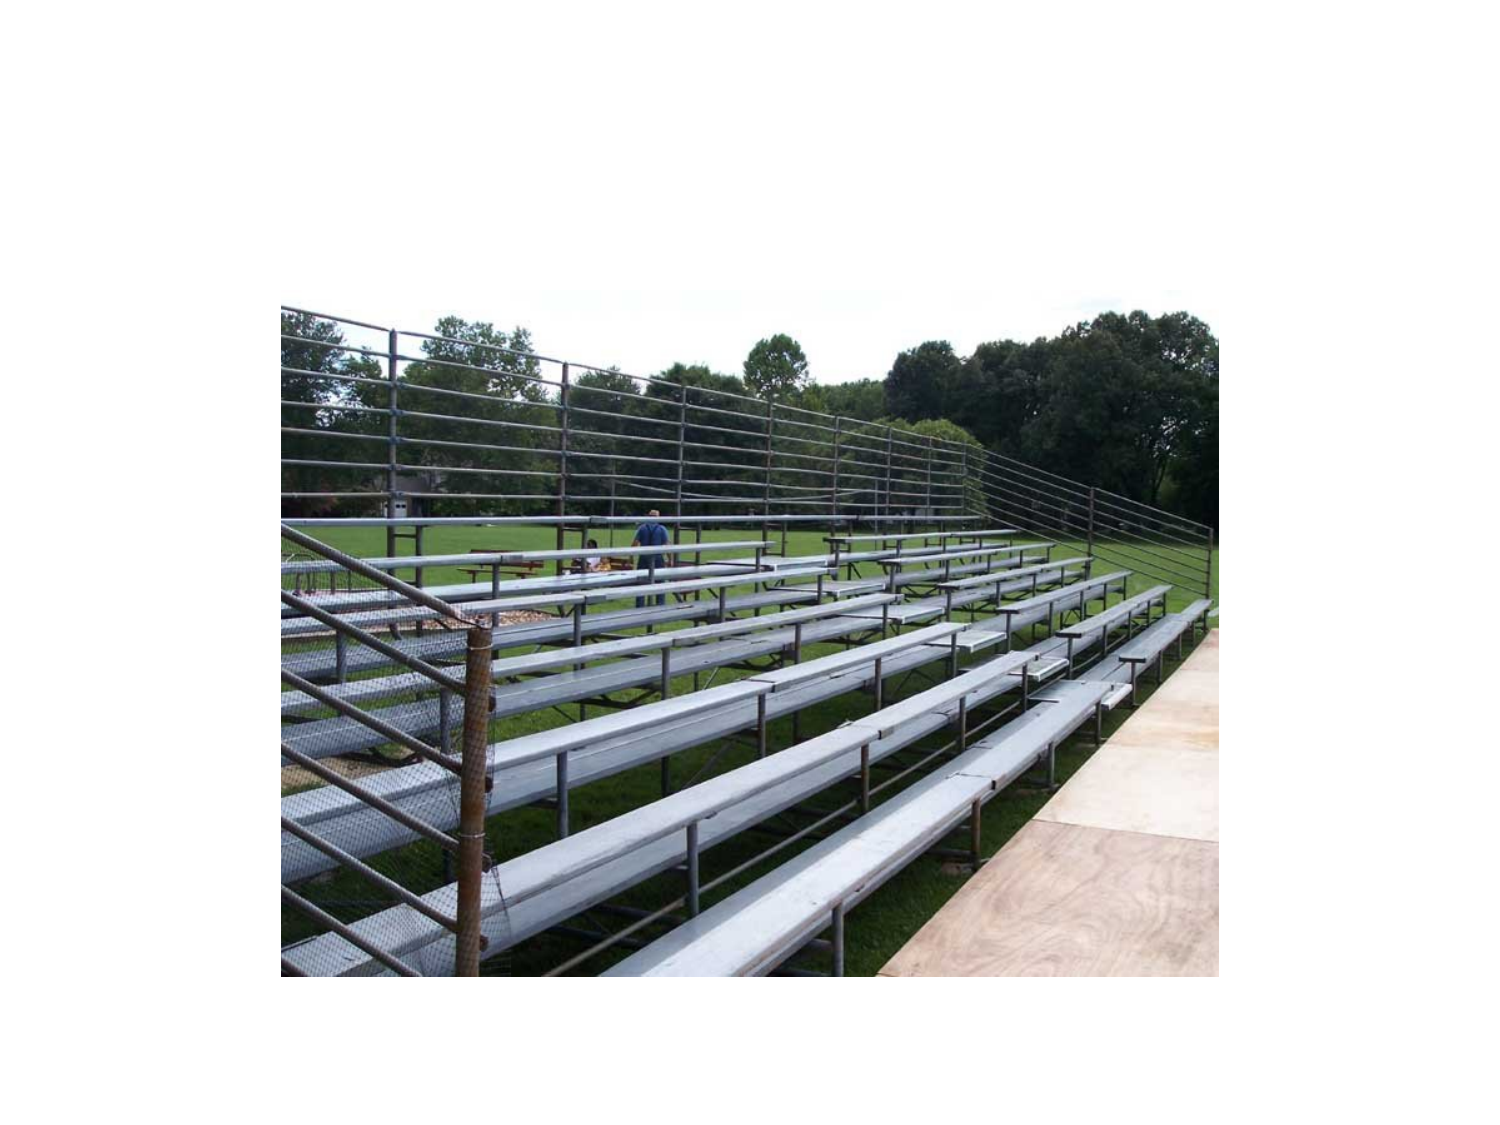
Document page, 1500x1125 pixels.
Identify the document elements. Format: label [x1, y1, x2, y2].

list [281, 290, 1219, 978]
